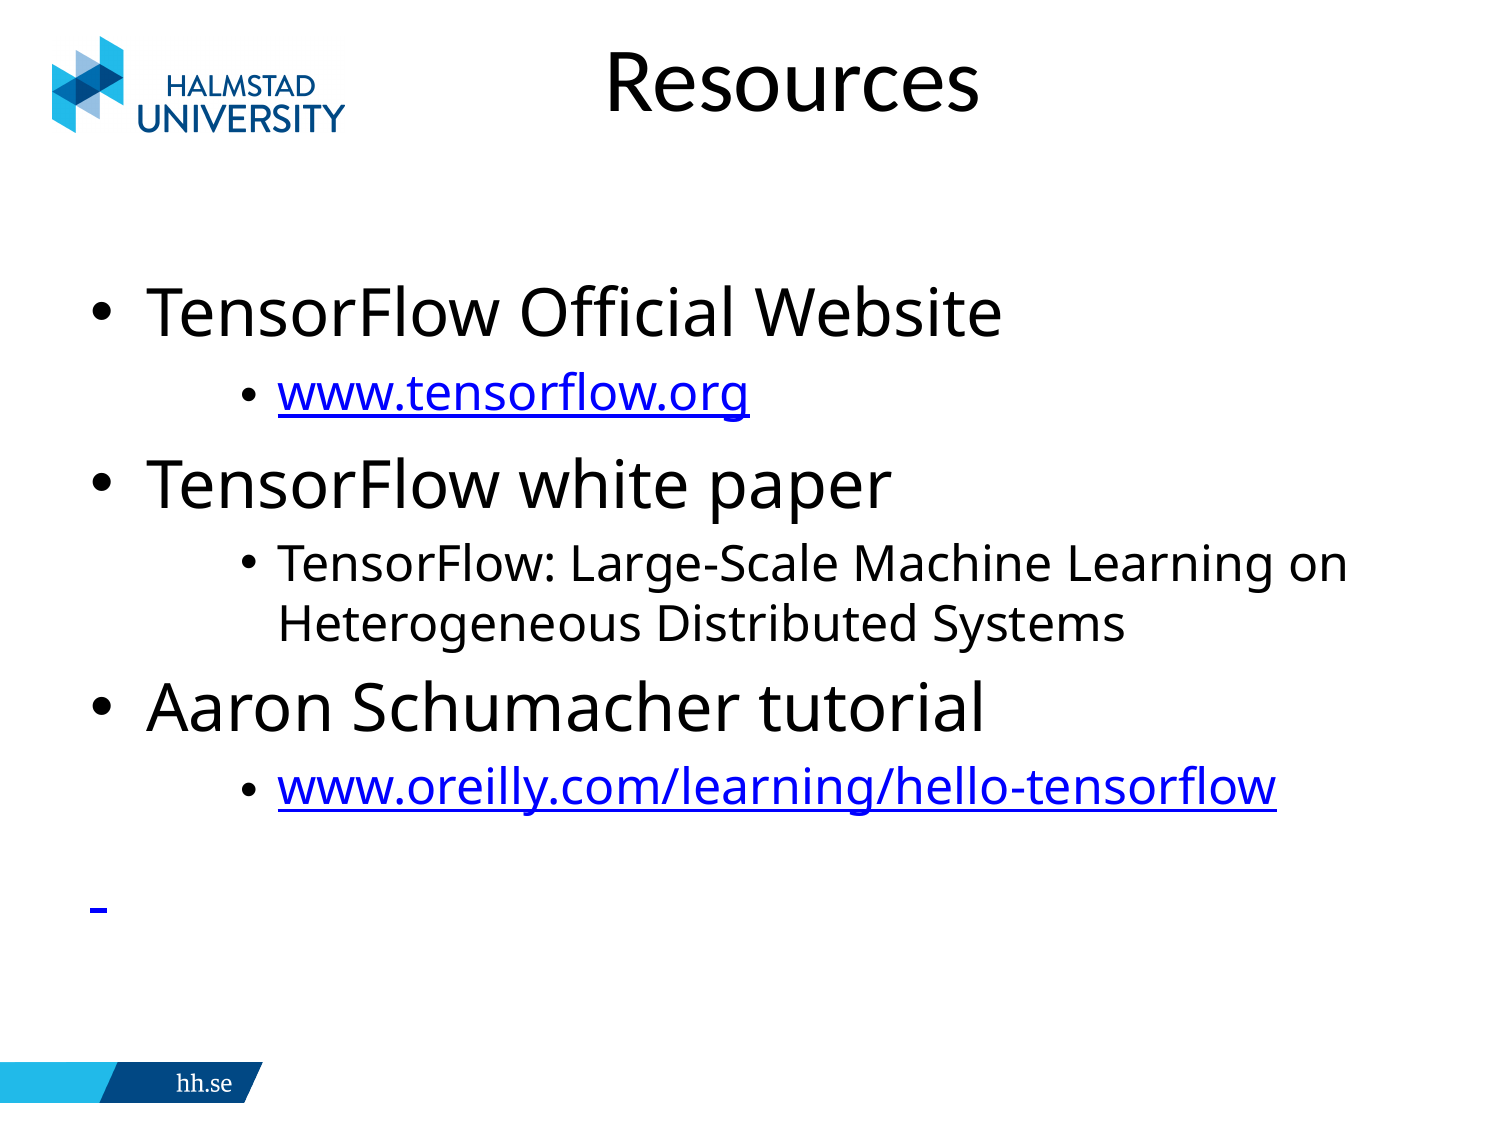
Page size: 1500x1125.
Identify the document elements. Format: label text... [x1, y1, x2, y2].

picture [52, 36, 157, 133]
picture [0, 1062, 263, 1103]
list TensorFlow Official Website www.tensorflow.org TensorFlow white paper TensorFlow: Large-Scale Machine Learning on Heterogeneous Distributed Systems Aaron Schumacher tutorial www.oreilly.com/learning/hello-tensorflow [75, 262, 1425, 1005]
title Resources [157, 14, 1429, 263]
